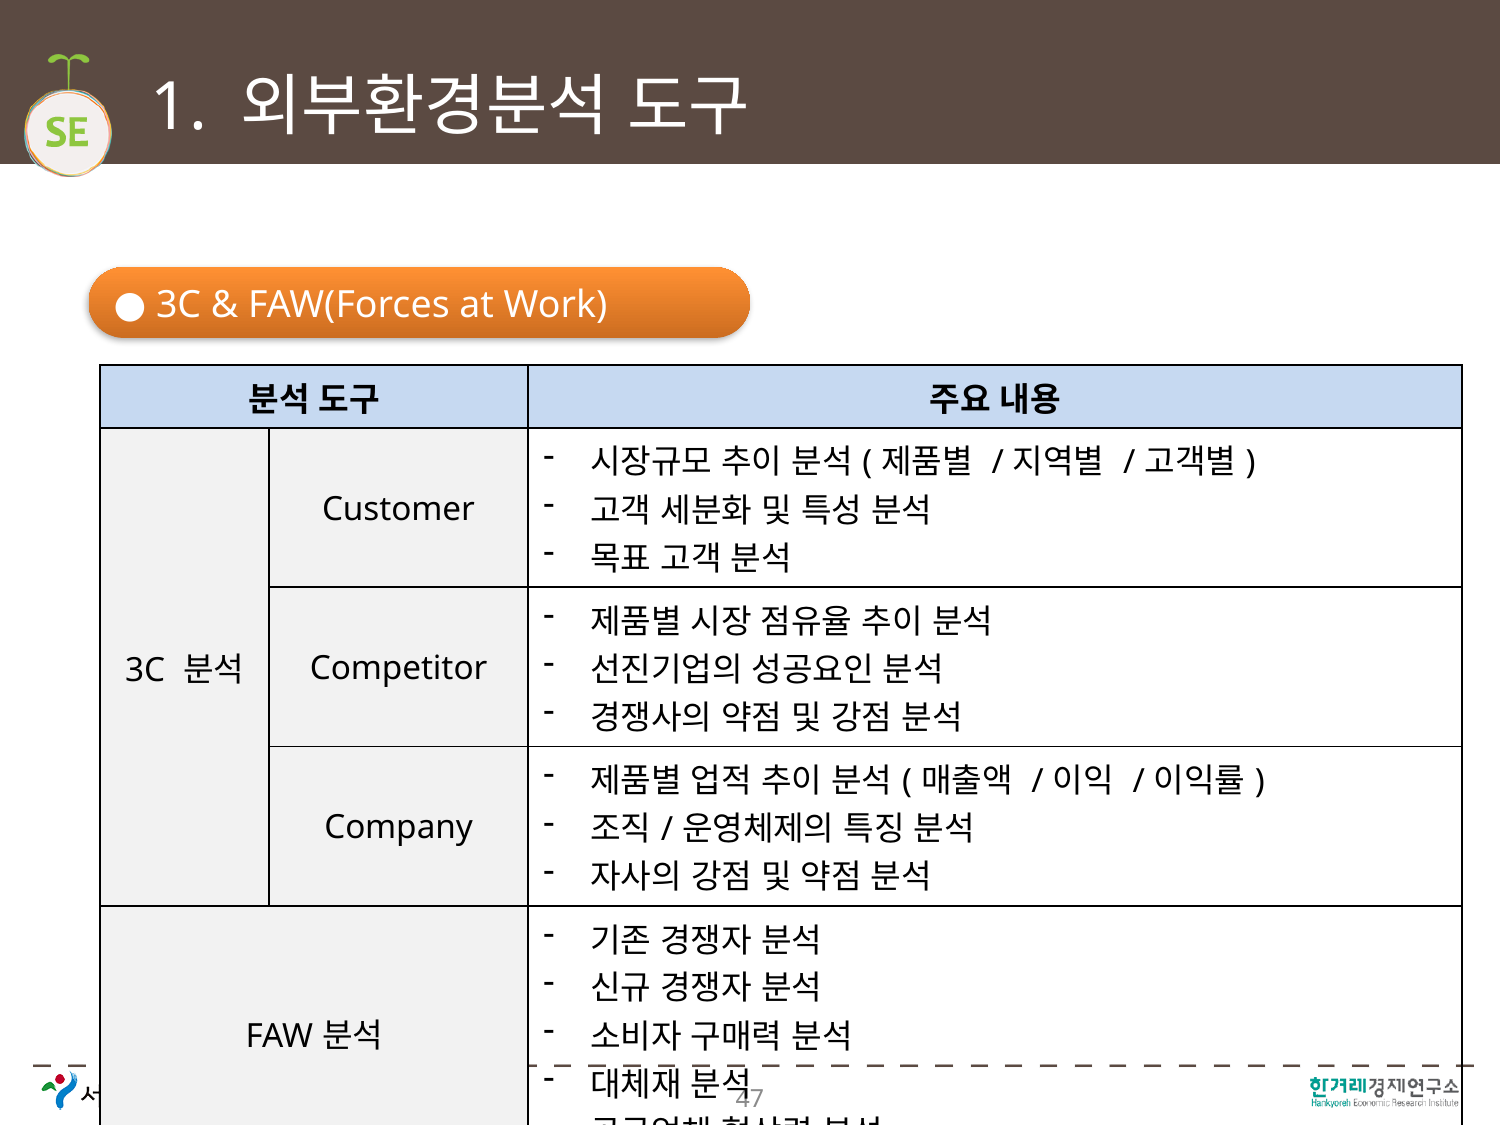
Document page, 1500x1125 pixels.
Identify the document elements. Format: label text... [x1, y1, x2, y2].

table_cell 제품별 업적 추이 분석(매출액 /이익 /이익률) 조직/운영체제의 특징 분석 자사의 강점 및 약점 분석 [529, 747, 1461, 905]
picture [0, 0, 1500, 1125]
table_cell Customer [270, 429, 527, 586]
title 1. 외부환경분석 도구 [135, 45, 1463, 161]
table_cell 기존 경쟁자 분석 신규 경쟁자 분석 소비자 구매력 분석 대체재 분석 공급업체 협상력 분석 [529, 907, 1461, 1125]
table_cell FAW분석 [101, 907, 527, 1125]
table_cell Competitor [270, 588, 527, 746]
table_cell 제품별 시장 점유율 추이 분석 선진기업의 성공요인 분석 경쟁사의 약점 및 강점 분석 [529, 588, 1461, 746]
table_cell 시장규모 추이 분석(제품별 /지역별 /고객별) 고객 세분화 및 특성 분석 목표 고객 분석 [529, 429, 1461, 586]
table_cell 3C 분석 [101, 429, 268, 905]
table_header 주요 내용 [529, 366, 1461, 427]
text_box ● 3C & FAW(Forces at Work) [88, 267, 751, 338]
table_cell Company [270, 747, 527, 905]
table_header 분석 도구 [101, 366, 527, 427]
